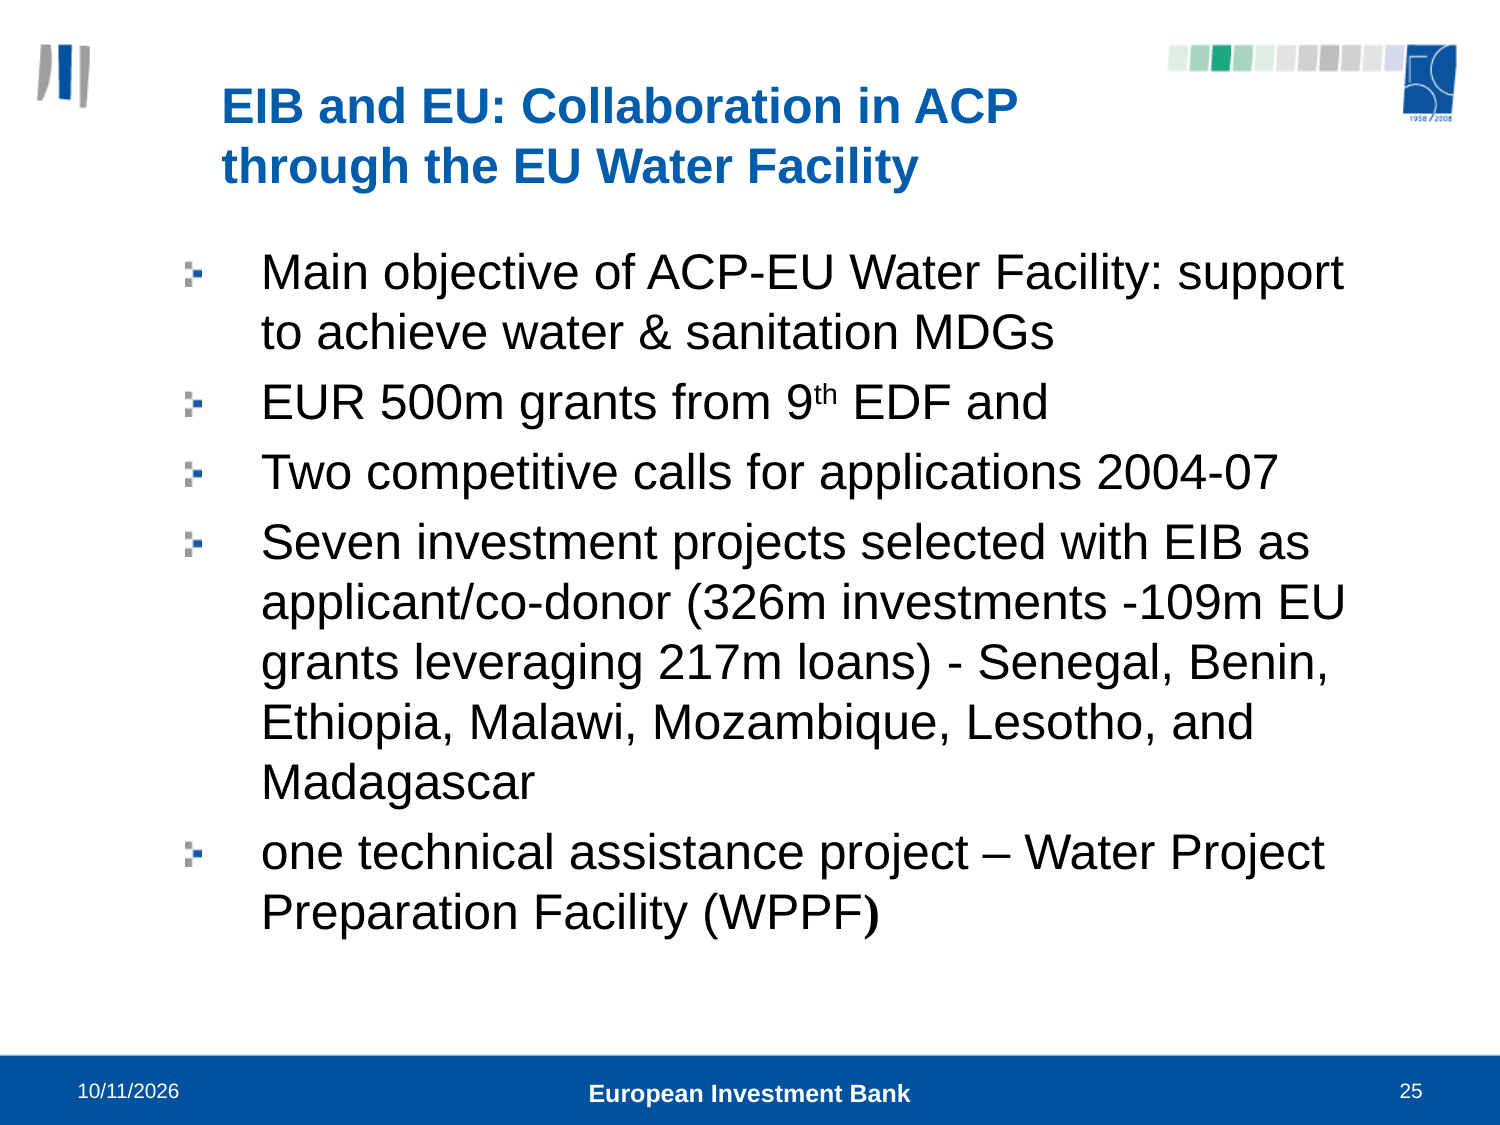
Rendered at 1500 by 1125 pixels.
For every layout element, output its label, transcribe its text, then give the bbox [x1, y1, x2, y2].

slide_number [62, 1070, 226, 1125]
picture [0, 0, 1500, 1125]
slide_number 25 [1274, 1070, 1438, 1125]
text_box Main objective of ACP-EU Water Facility: support to achieve water & sanitation MDGs EUR 500m grants from 9th EDF and Two competitive calls for applications 2004-07 Seven investment projects selected with EIB as applicant/co-donor (326m investments -109m EU grants leveraging 217m loans) - Senegal, Benin, Ethiopia, Malawi, Mozambique, Lesotho, and Madagascar one technical assistance project – Water Project Preparation Facility (WPPF) [171, 231, 1376, 999]
title EIB and EU: Collaboration in ACP through the EU Water Facility [206, 66, 1140, 209]
footer European Investment Bank [229, 1070, 1271, 1125]
